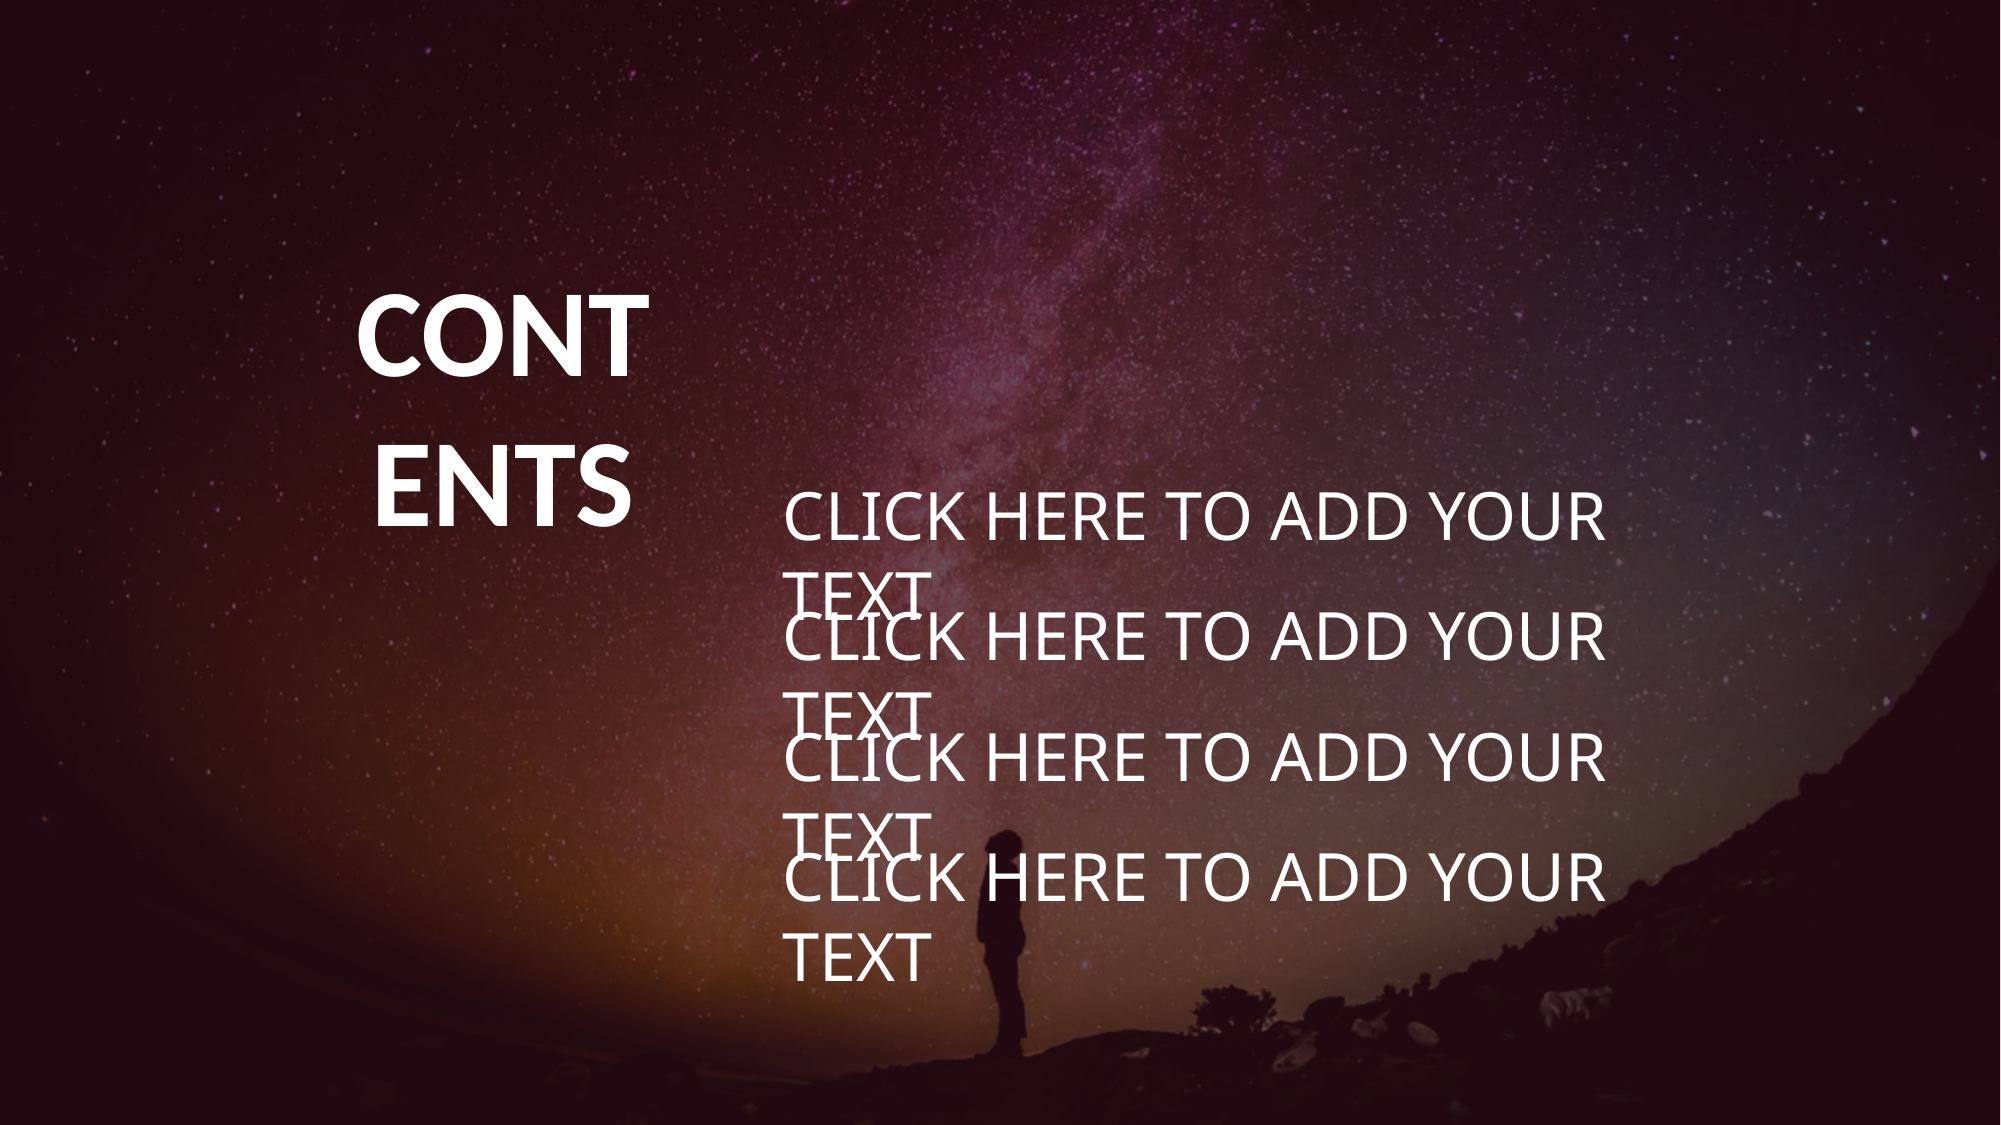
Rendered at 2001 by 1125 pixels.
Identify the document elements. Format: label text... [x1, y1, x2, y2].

text_box CLICK HERE TO ADD YOUR TEXT [768, 827, 1650, 1002]
text_box CLICK HERE TO ADD YOUR TEXT [768, 466, 1650, 586]
text_box CLICK HERE TO ADD YOUR TEXT [768, 586, 1650, 707]
text_box CLICK HERE TO ADD YOUR TEXT [768, 707, 1650, 827]
text_box CONT ENTS [265, 244, 741, 560]
